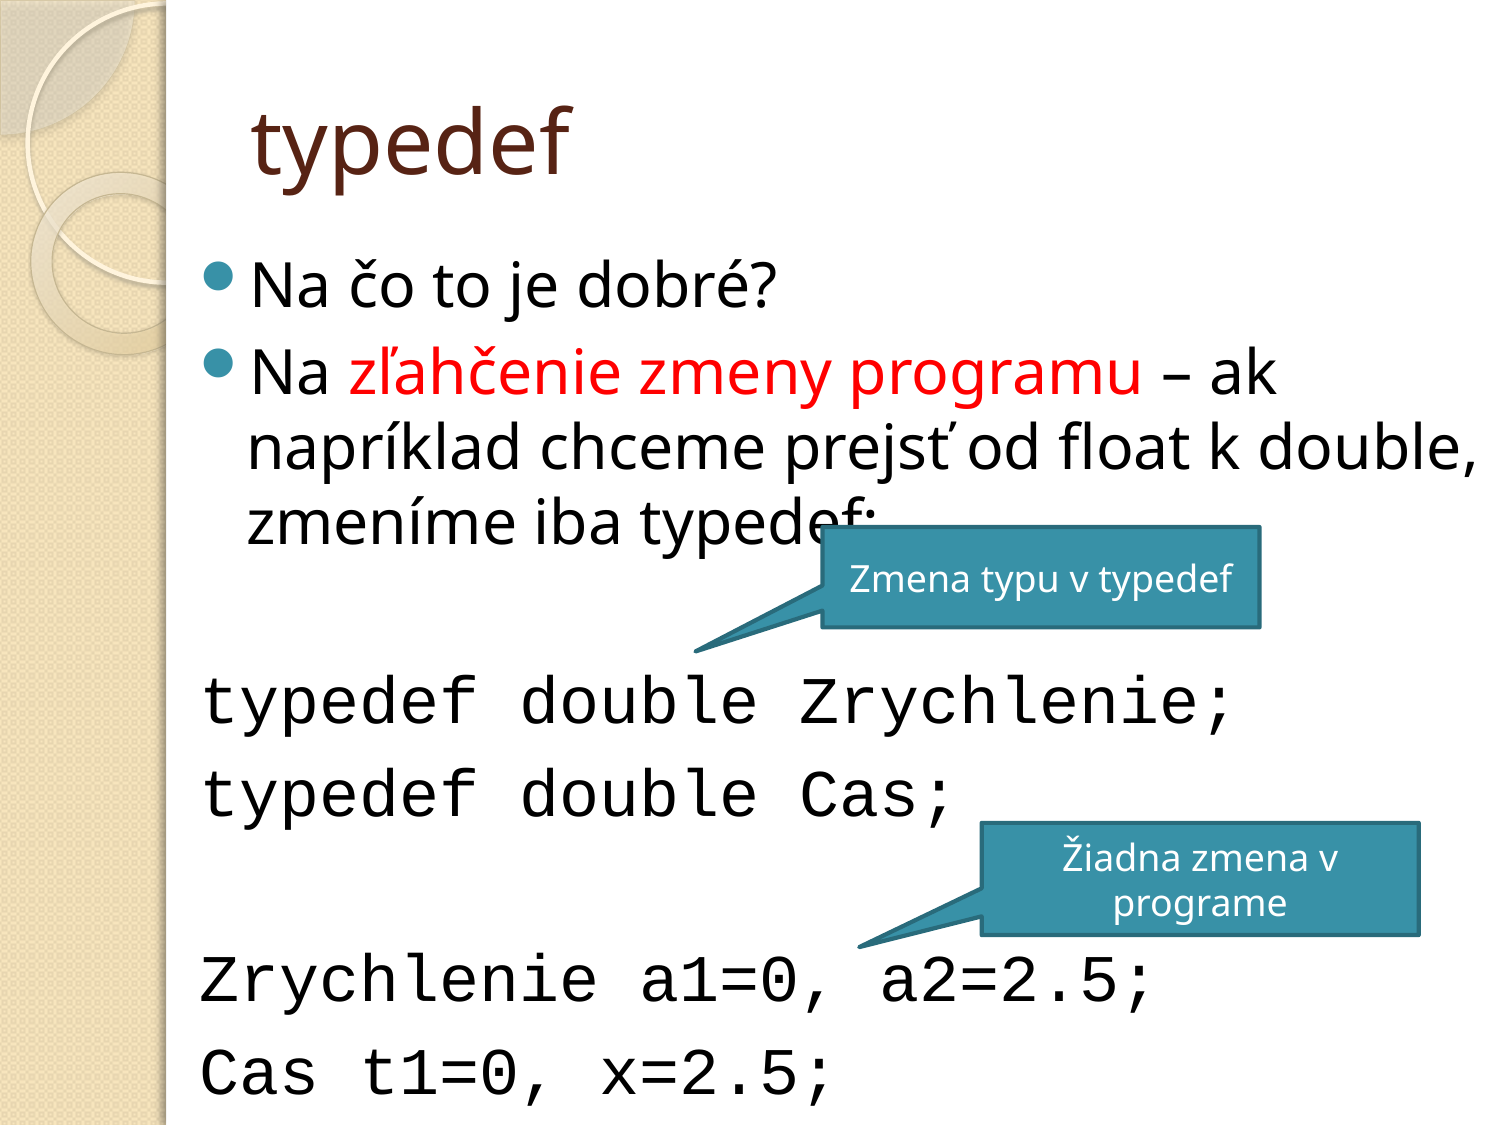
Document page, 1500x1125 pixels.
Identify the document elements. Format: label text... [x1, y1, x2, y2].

list Na čo to je dobré? Na zľahčenie zmeny programu – ak napríklad chceme prejsť od float k double, zmeníme iba typedef: typedef double Zrychlenie; typedef double Cas; Zrychlenie a1=0, a2=2.5; Cas t1=0, x=2.5; [171, 237, 1500, 1125]
text_box Žiadna zmena v programe [857, 820, 1421, 950]
text_box Zmena typu v typedef [693, 524, 1262, 654]
title typedef [235, 45, 1466, 233]
